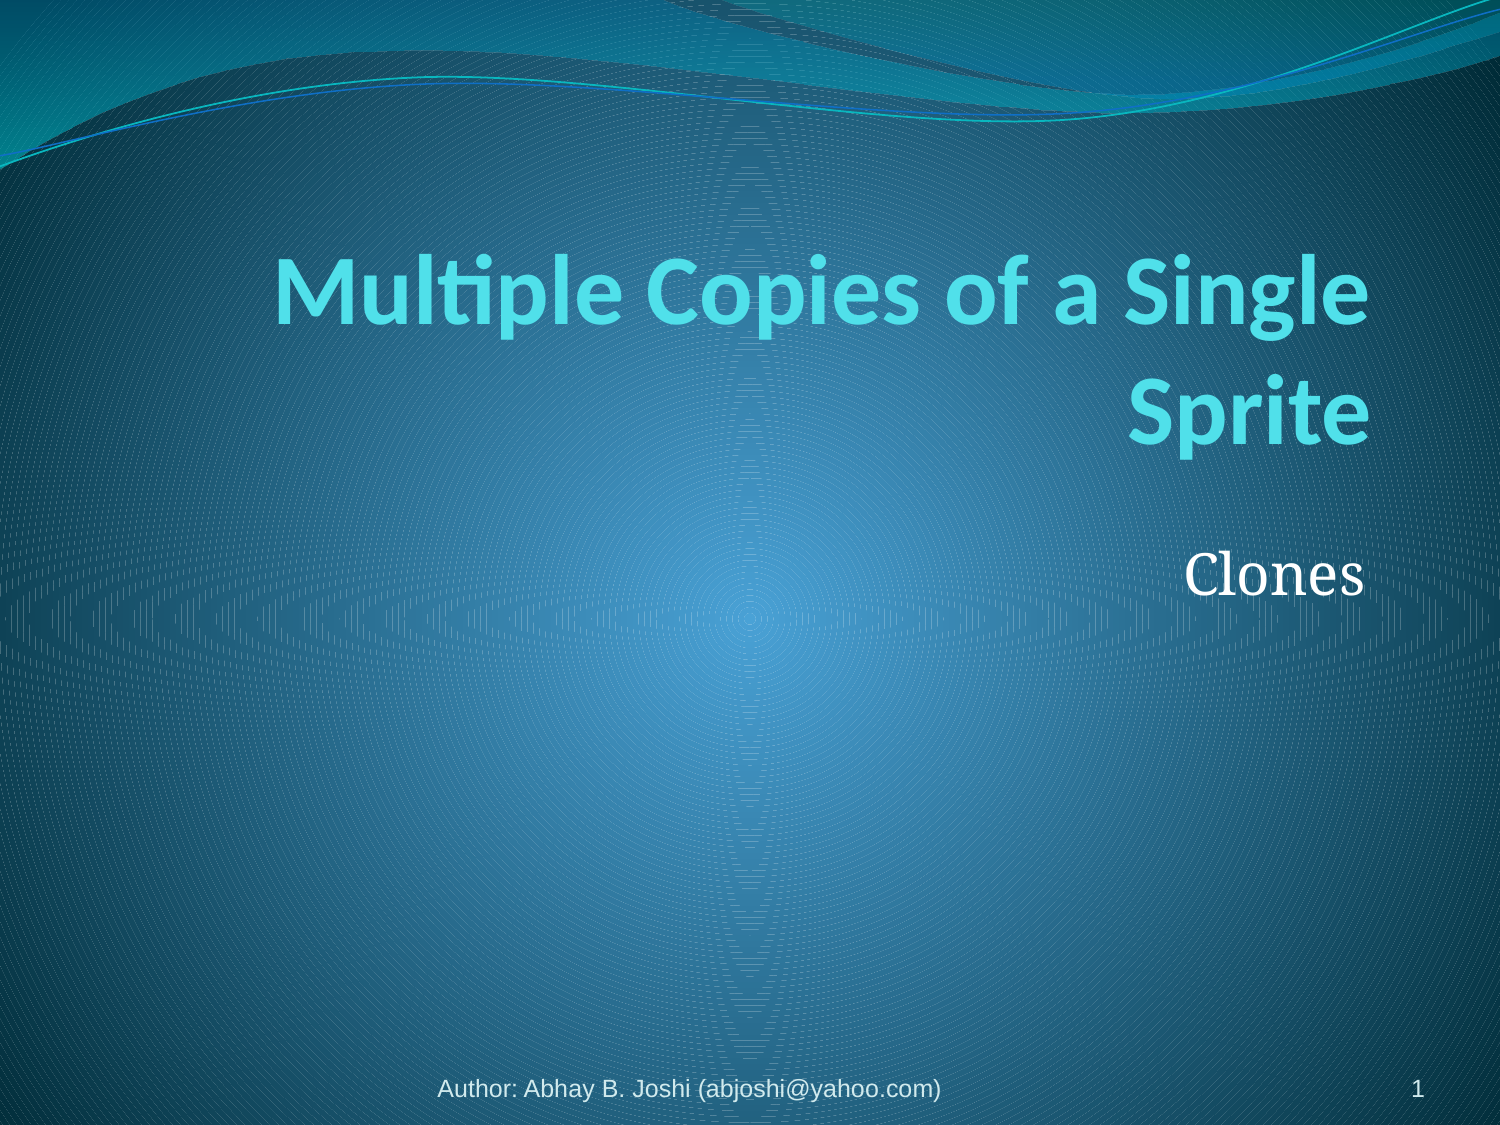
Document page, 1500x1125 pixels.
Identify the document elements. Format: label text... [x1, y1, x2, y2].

title Multiple Copies of a Single Sprite [87, 224, 1376, 525]
subtitle Clones [87, 529, 1376, 818]
footer Author: Abhay B. Joshi (abjoshi@yahoo.com) [437, 1042, 988, 1103]
slide_number 1 [1299, 1042, 1425, 1103]
